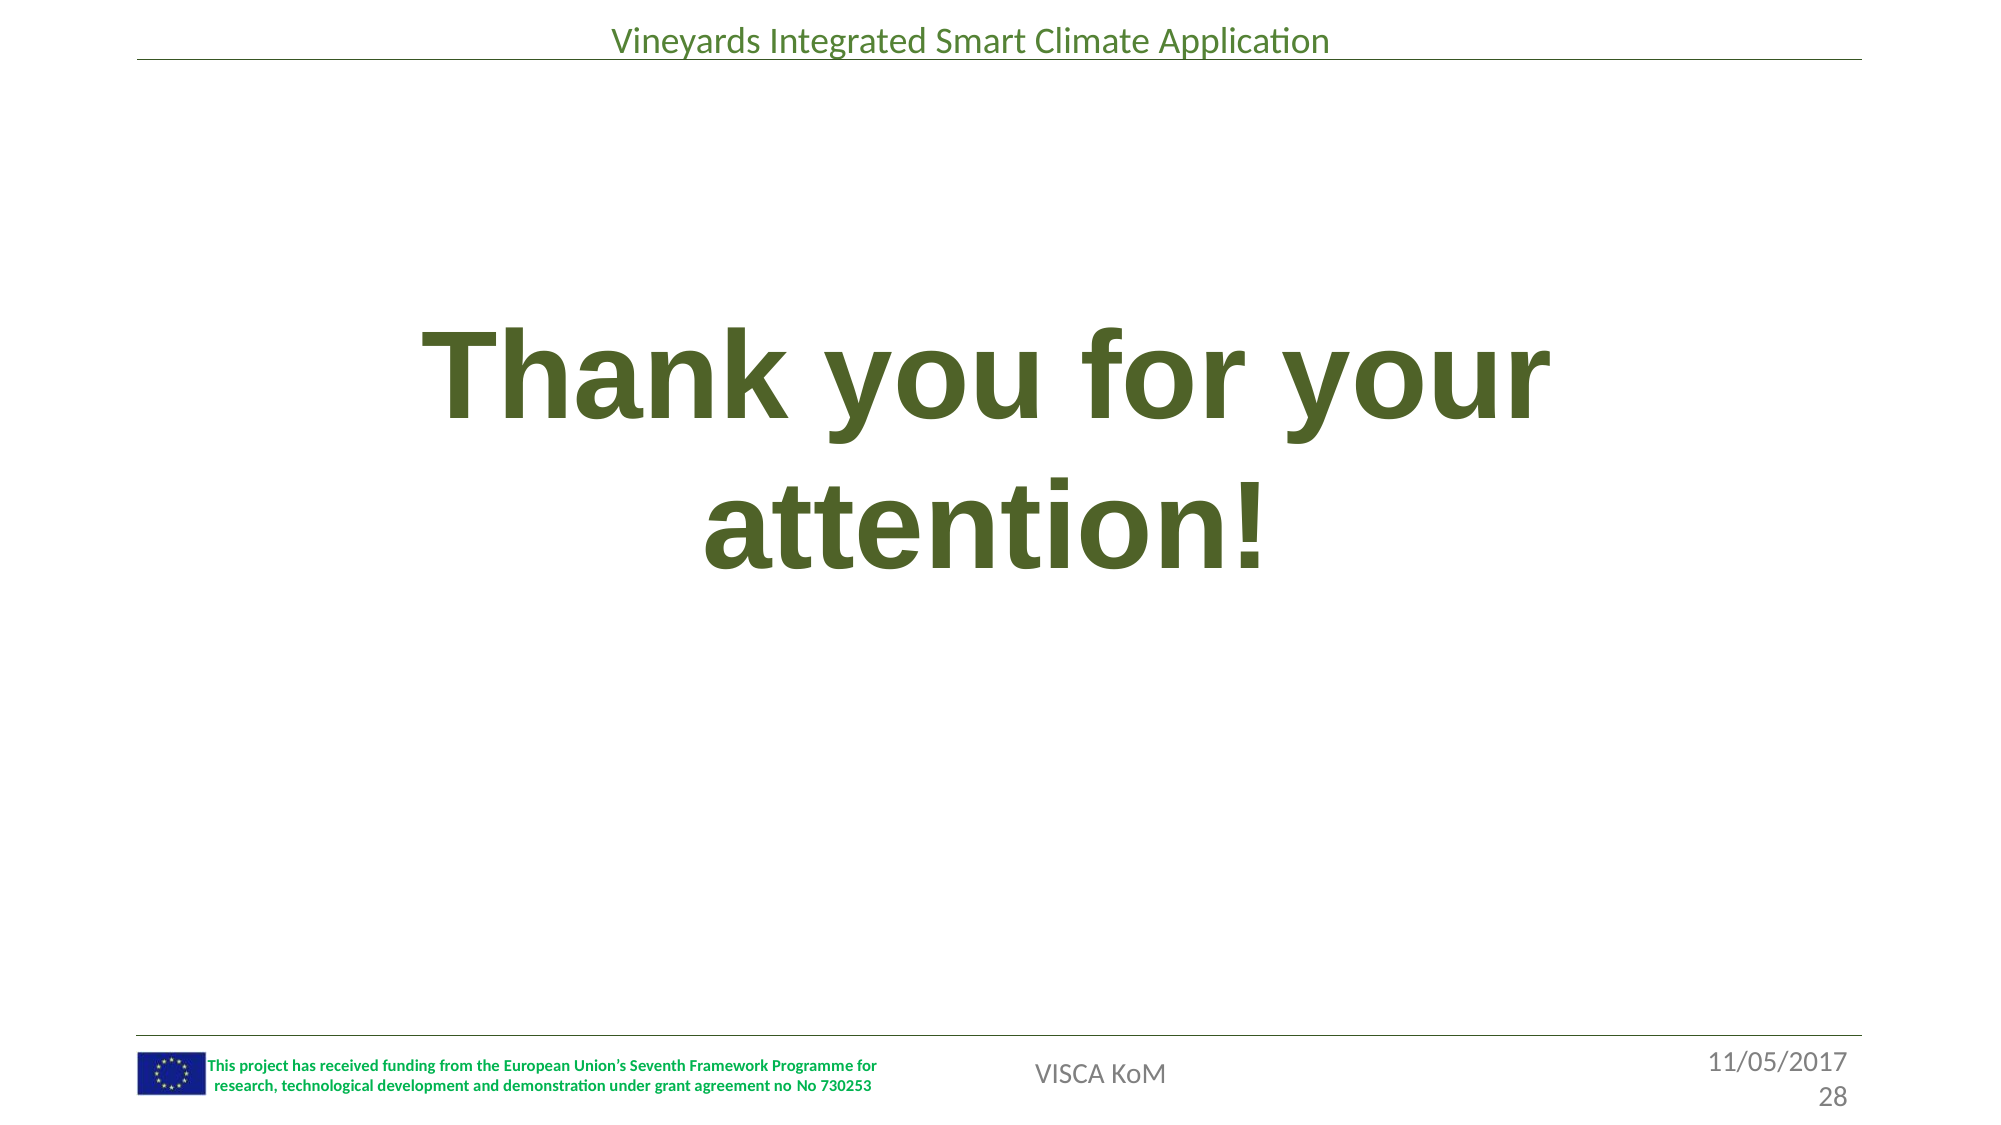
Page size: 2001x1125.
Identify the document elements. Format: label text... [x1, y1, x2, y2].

text_box Thank you for your attention! [331, 286, 1643, 601]
picture [136, 1051, 207, 1096]
